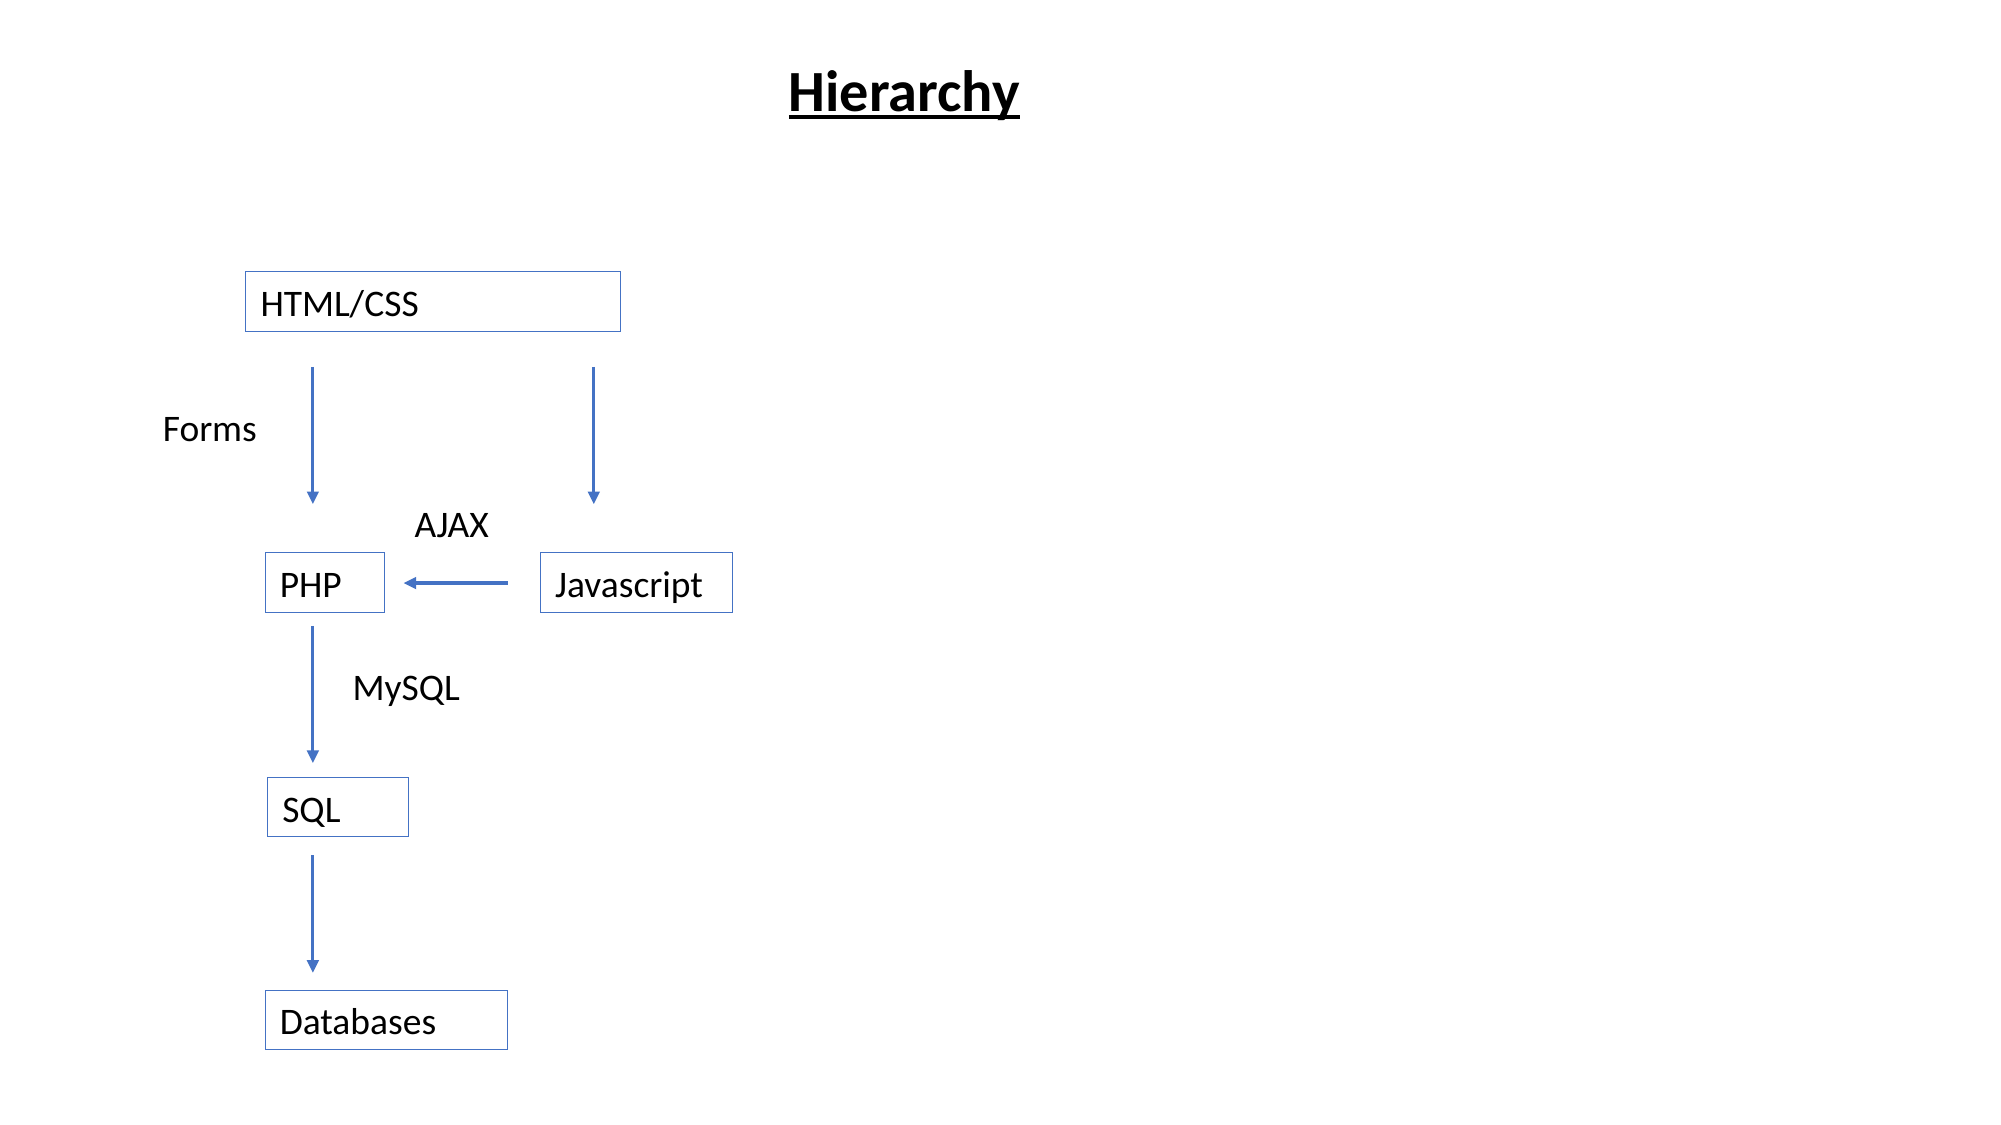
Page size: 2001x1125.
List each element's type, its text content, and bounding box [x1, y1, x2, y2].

text_box Databases [265, 990, 508, 1050]
text_box HTML/CSS [245, 271, 621, 332]
text_box AJAX [399, 492, 541, 552]
text_box Hierarchy [774, 45, 1115, 131]
text_box Javascript [540, 552, 733, 613]
text_box MySQL [337, 655, 522, 716]
text_box Forms [148, 396, 289, 457]
text_box PHP [265, 552, 385, 613]
text_box SQL [267, 777, 409, 837]
